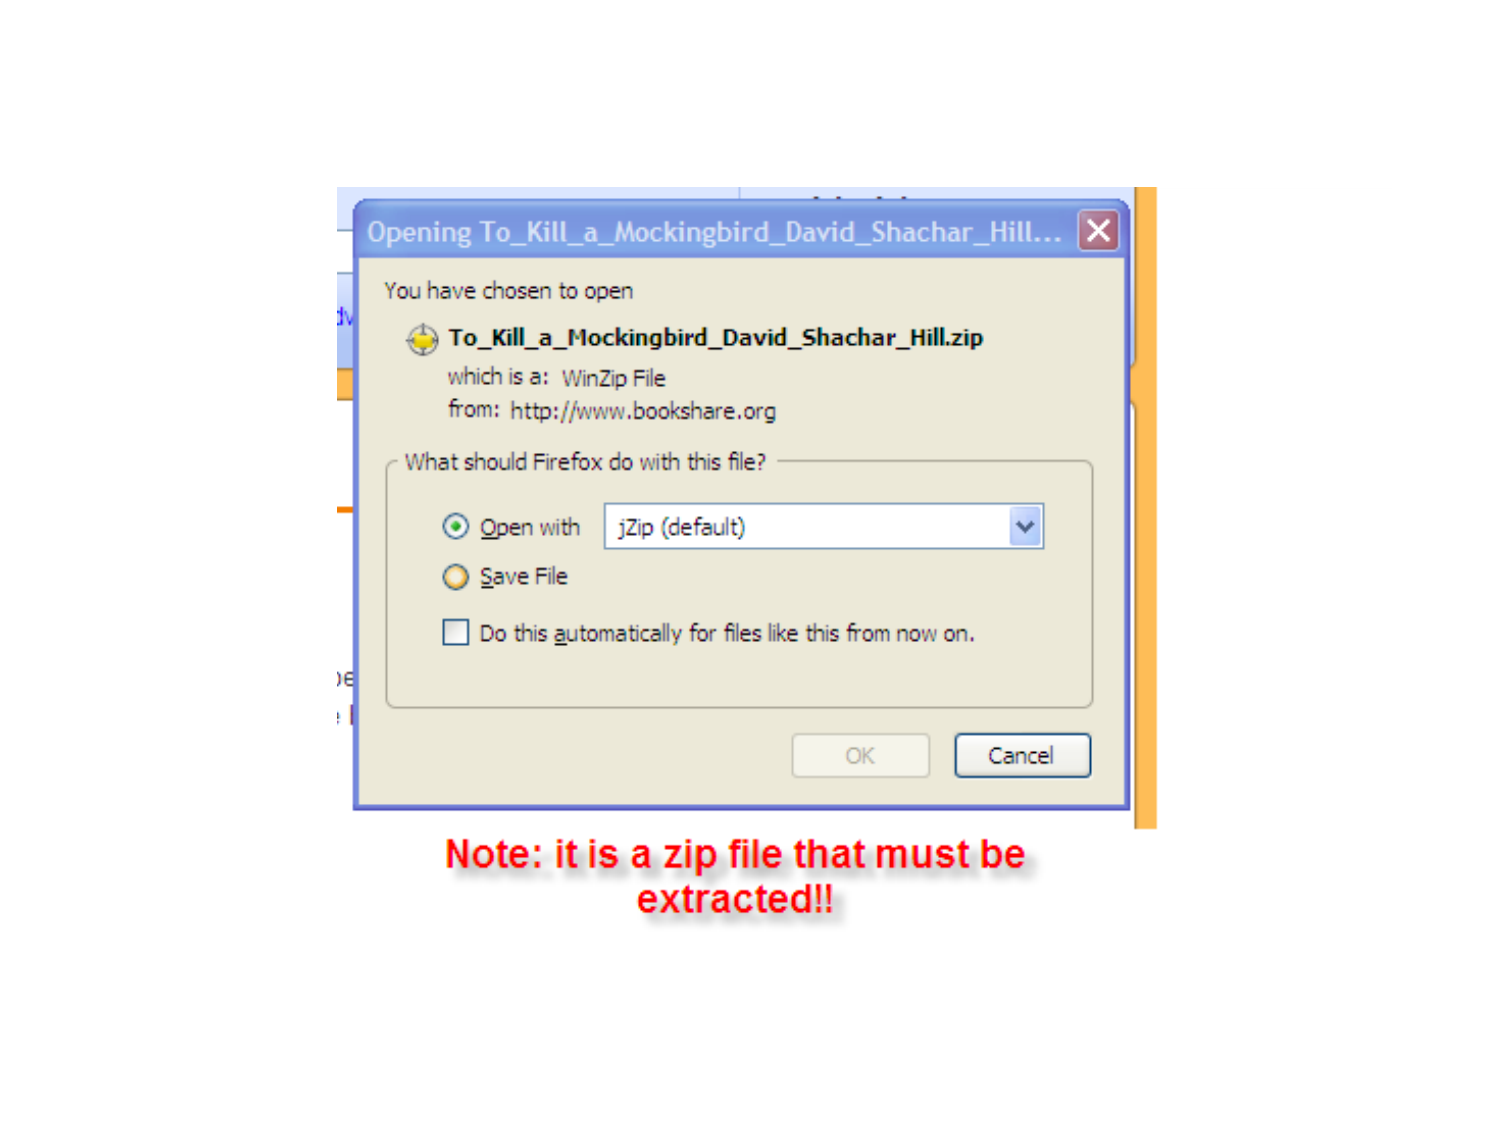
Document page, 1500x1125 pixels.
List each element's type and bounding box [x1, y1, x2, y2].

picture [337, 187, 1392, 959]
